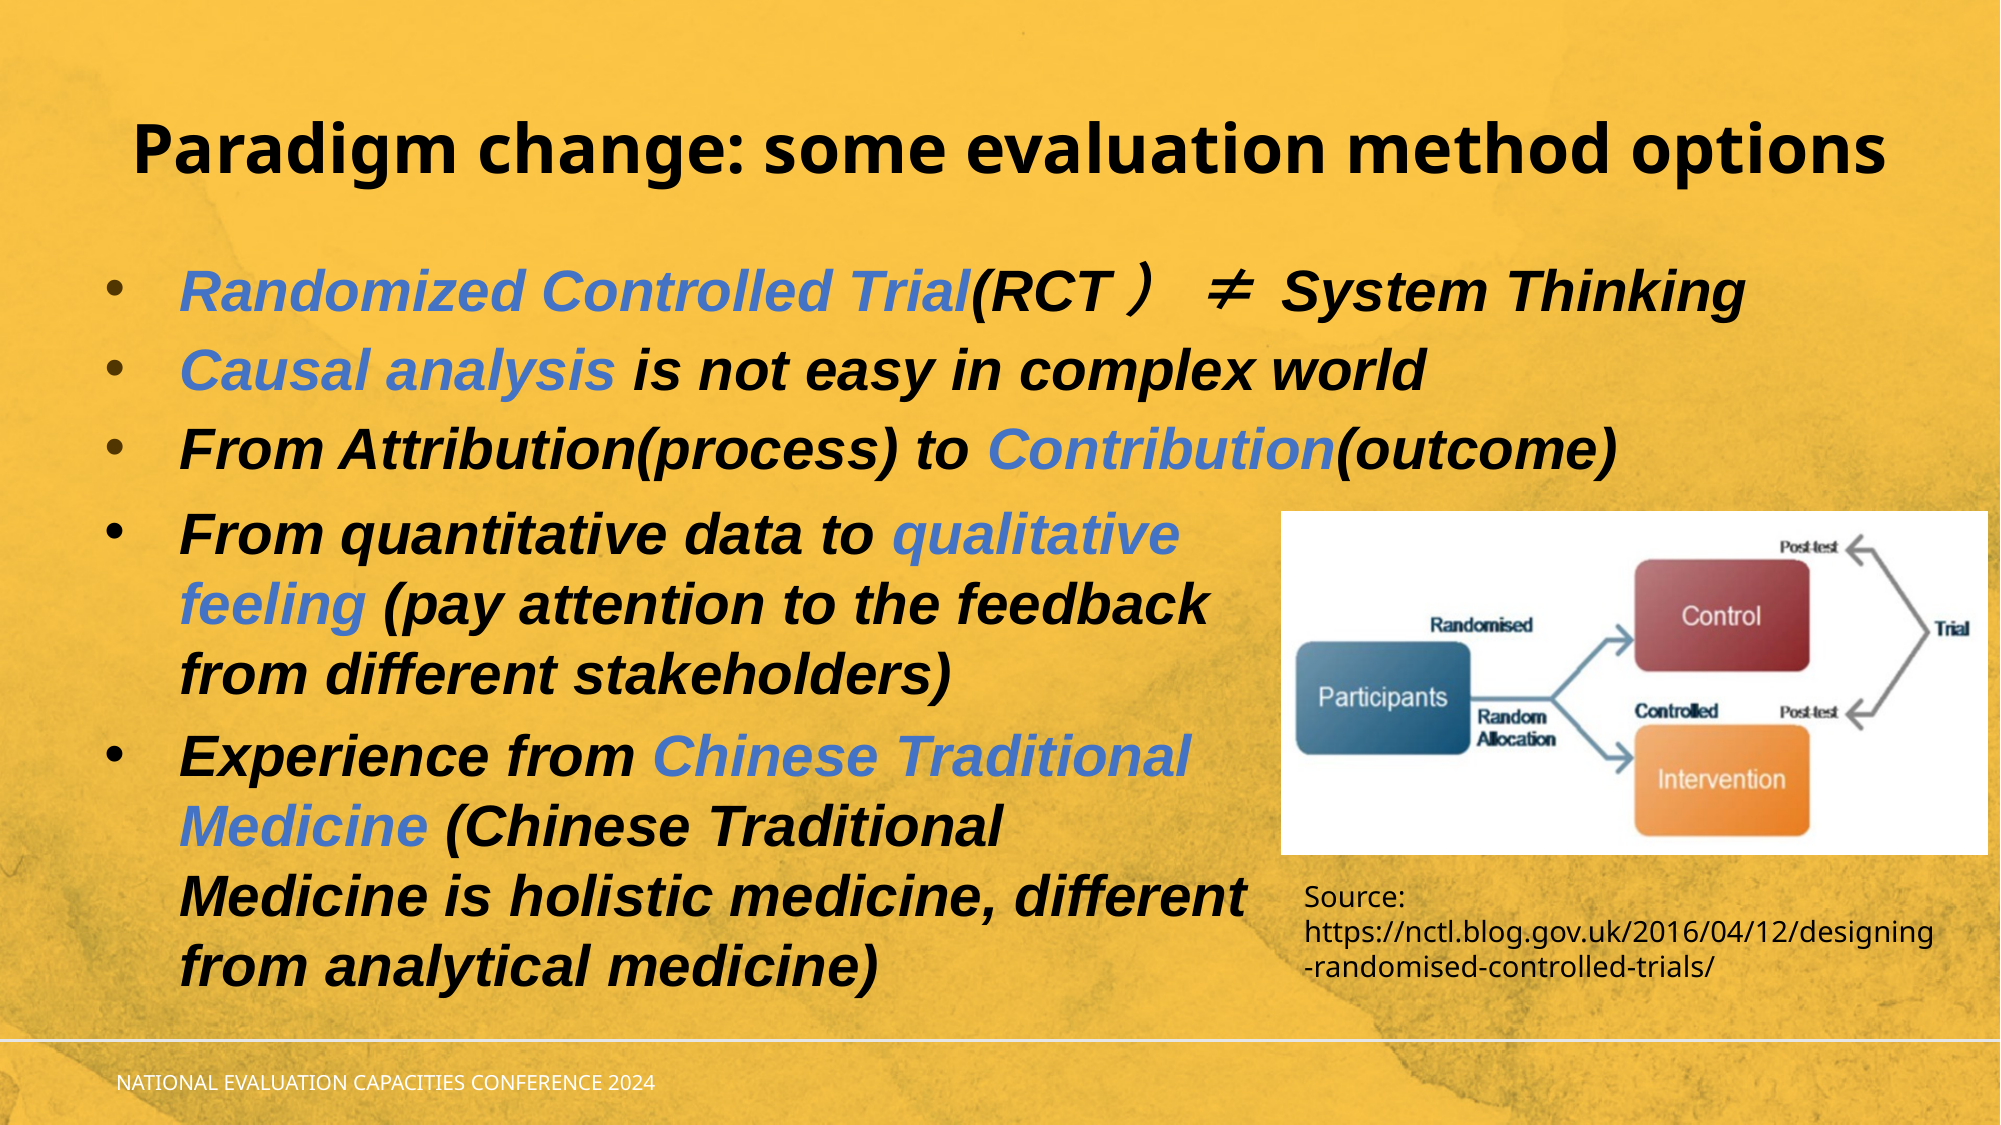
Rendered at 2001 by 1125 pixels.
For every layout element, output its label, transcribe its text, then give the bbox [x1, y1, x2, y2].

text_box Source: https://nctl.blog.gov.uk/2016/04/12/designing-randomised-controlled-trials/ [1289, 870, 1952, 991]
title Paradigm change: some evaluation method options [116, 98, 1941, 205]
text_box From quantitative data to qualitative feeling (pay attention to the feedback from different stakeholders) Experience from Chinese Traditional Medicine (Chinese Traditional Medicine is holistic medicine, different from analytical medicine) [89, 488, 1271, 1006]
picture [0, 0, 2000, 1039]
picture [0, 1042, 2000, 1125]
list Randomized Controlled Trial(RCT） ≠ System Thinking Causal analysis is not easy in complex world From Attribution(process) to Contribution(outcome) [89, 248, 1858, 578]
